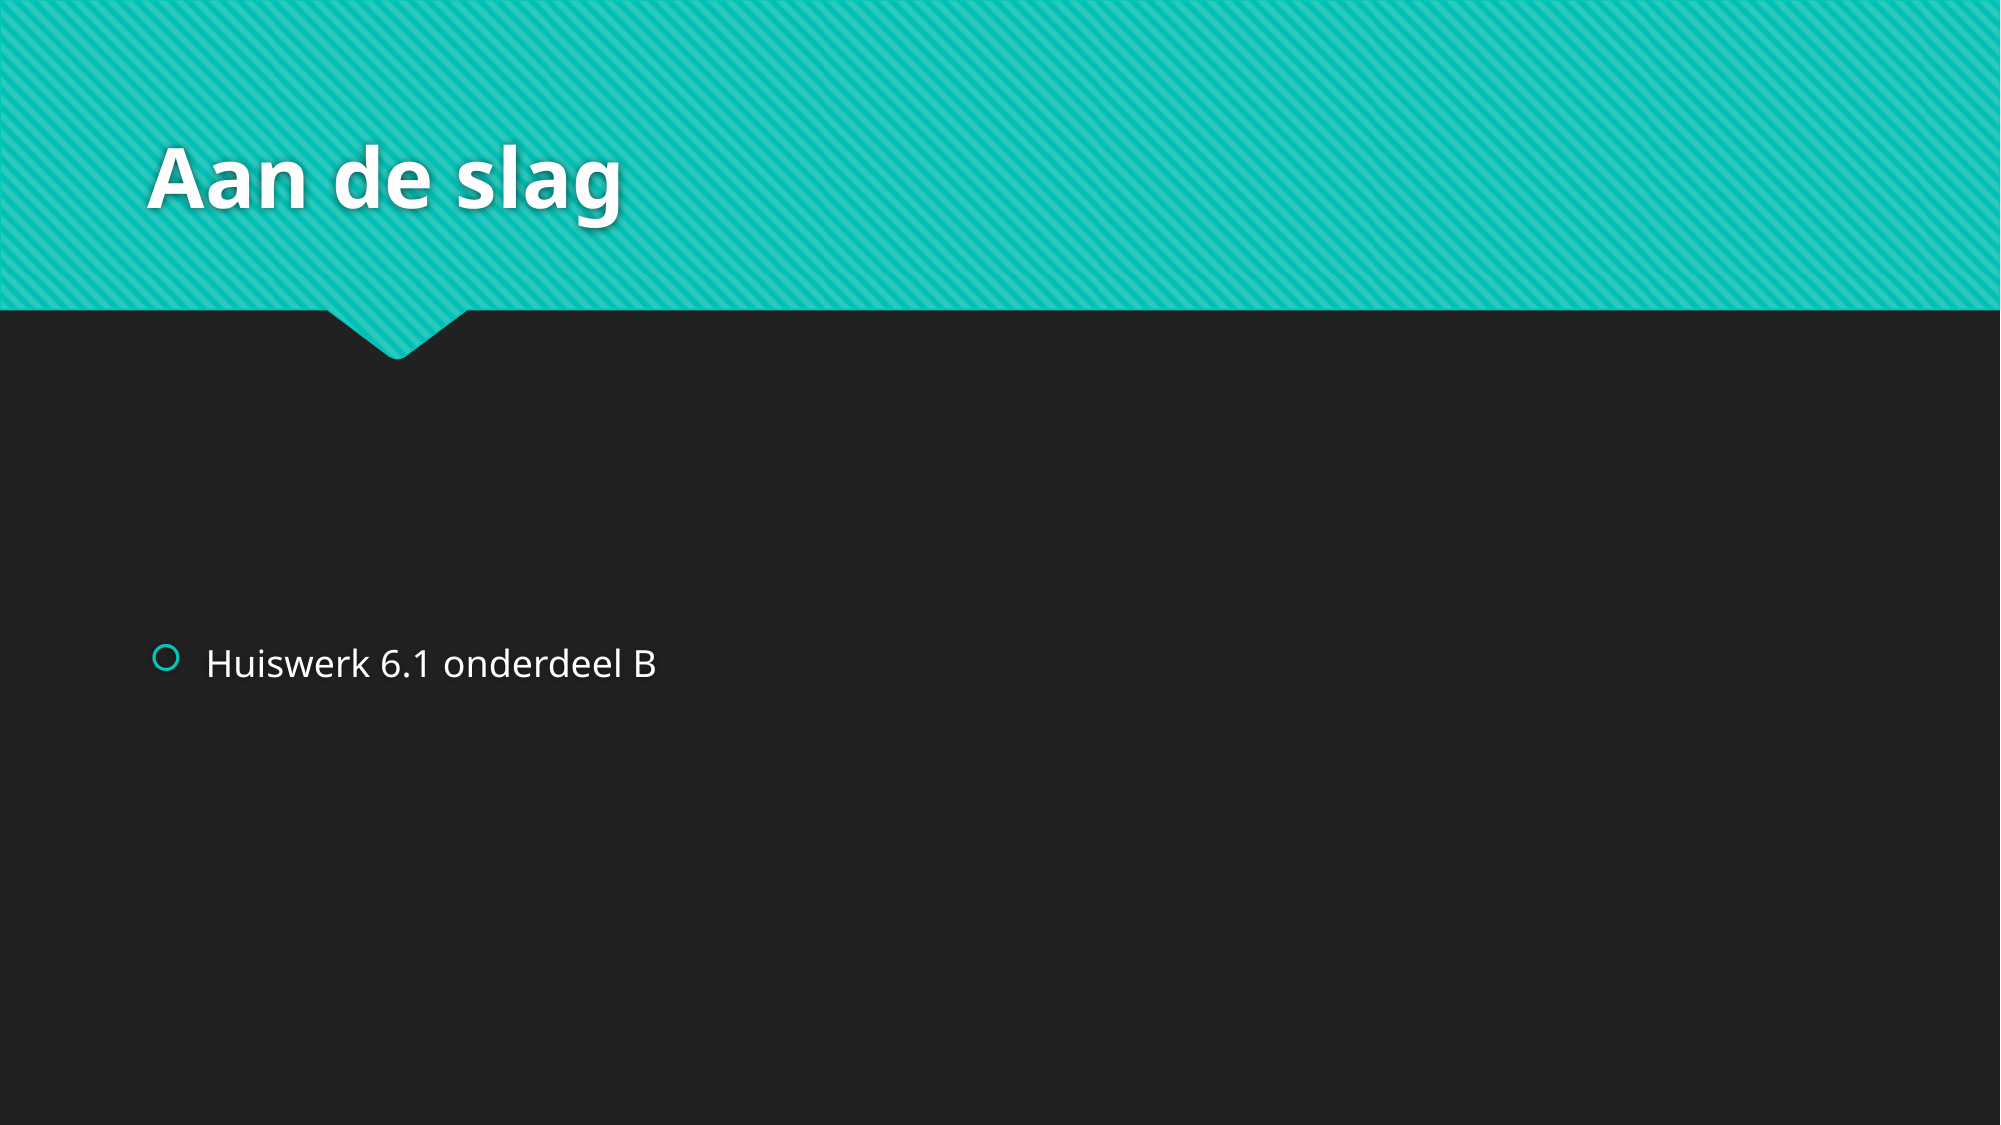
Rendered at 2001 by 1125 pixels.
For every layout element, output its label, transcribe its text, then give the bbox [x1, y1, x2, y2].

list Huiswerk 6.1 onderdeel B [134, 364, 1866, 962]
title Aan de slag [132, 73, 1868, 233]
